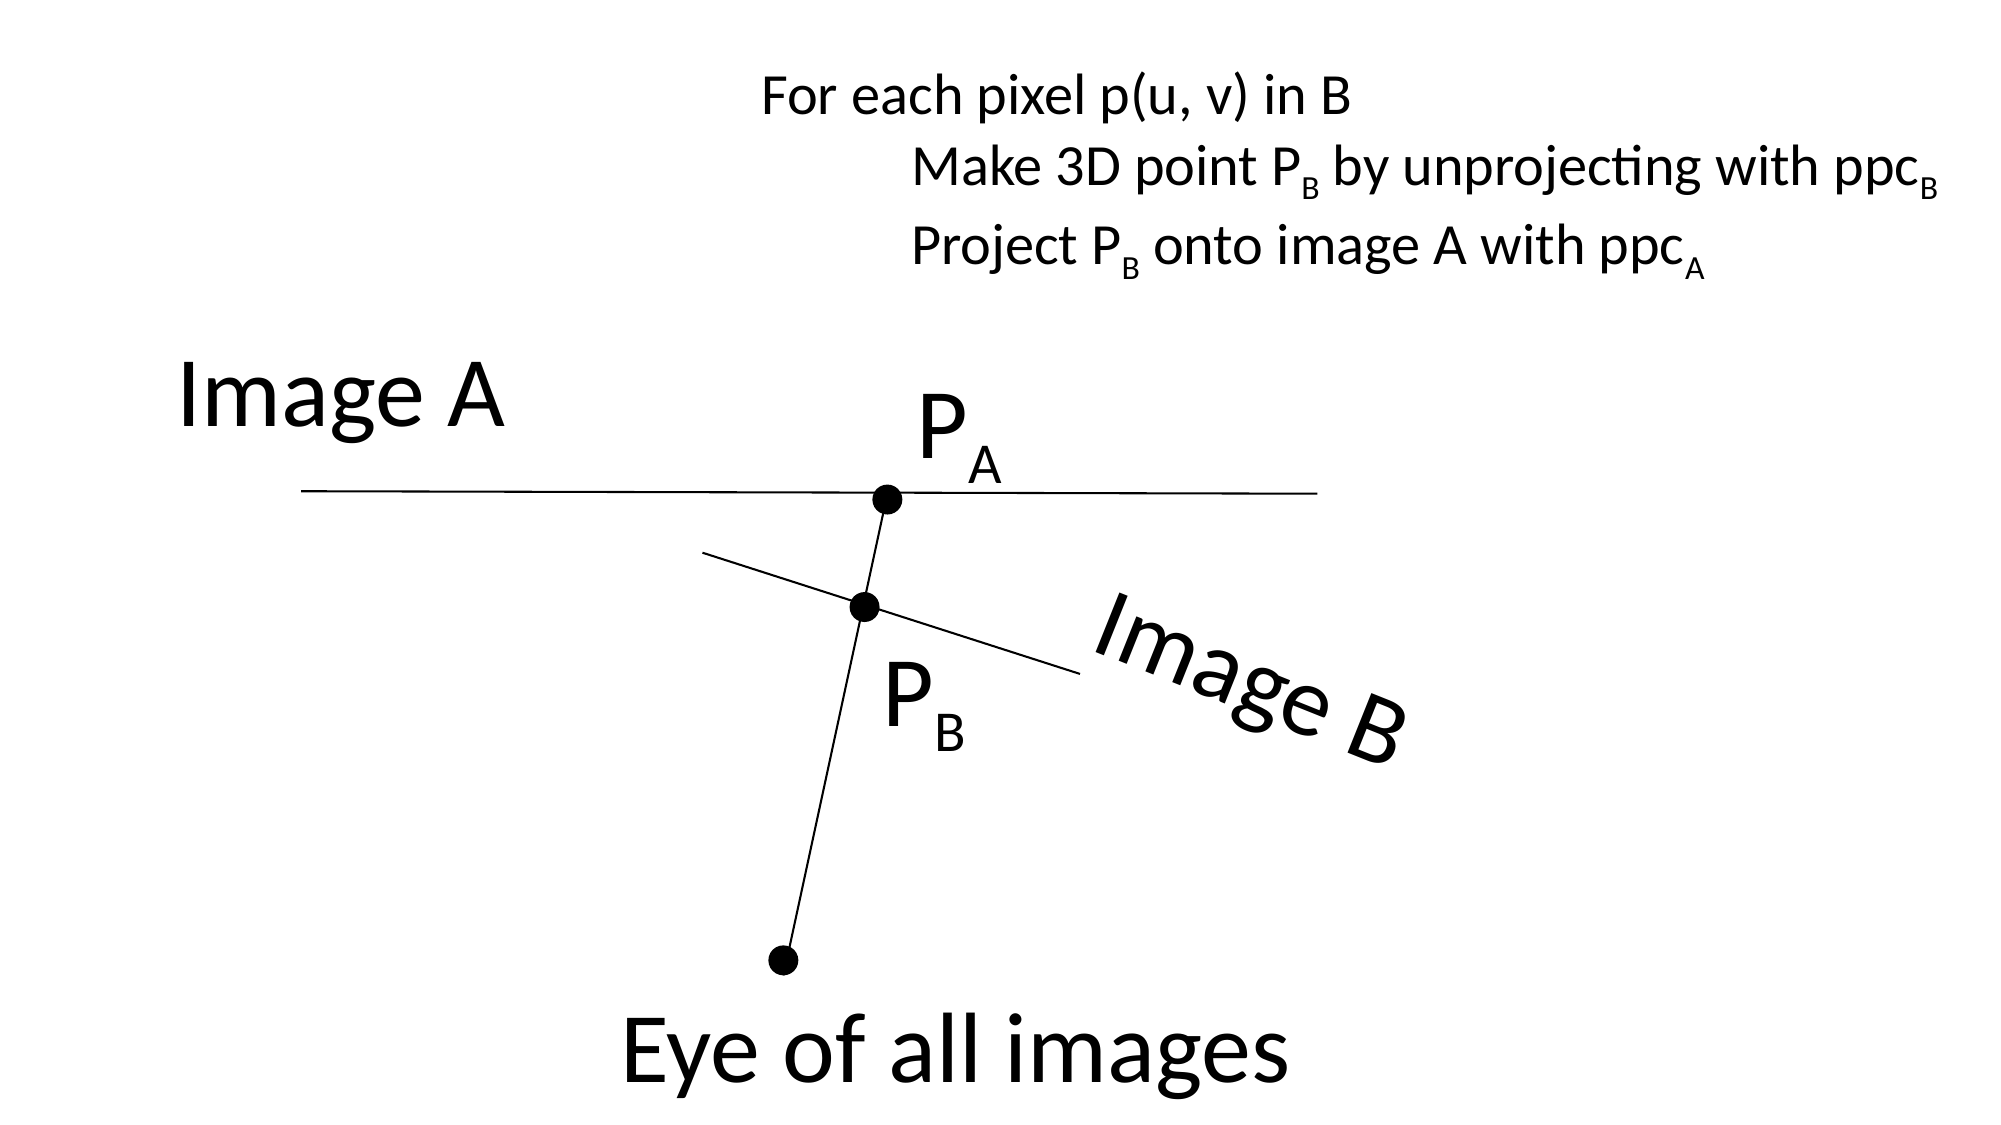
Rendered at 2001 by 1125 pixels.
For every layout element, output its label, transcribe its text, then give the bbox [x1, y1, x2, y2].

text_box Eye of all images [605, 975, 1307, 1111]
text_box [888, 494, 903, 516]
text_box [888, 552, 1080, 674]
text_box Image B [1076, 544, 1446, 802]
text_box PA [901, 494, 1017, 503]
text_box [873, 483, 901, 491]
text_box [767, 944, 783, 975]
text_box PB [888, 674, 981, 771]
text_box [783, 493, 888, 976]
text_box For each pixel p(u, v) in B Make 3D point PB by unprojecting with ppcB Project PB onto image A with ppcA [746, 49, 1953, 294]
text_box PA [901, 350, 1017, 491]
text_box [702, 552, 783, 674]
text_box Image A [161, 319, 521, 454]
